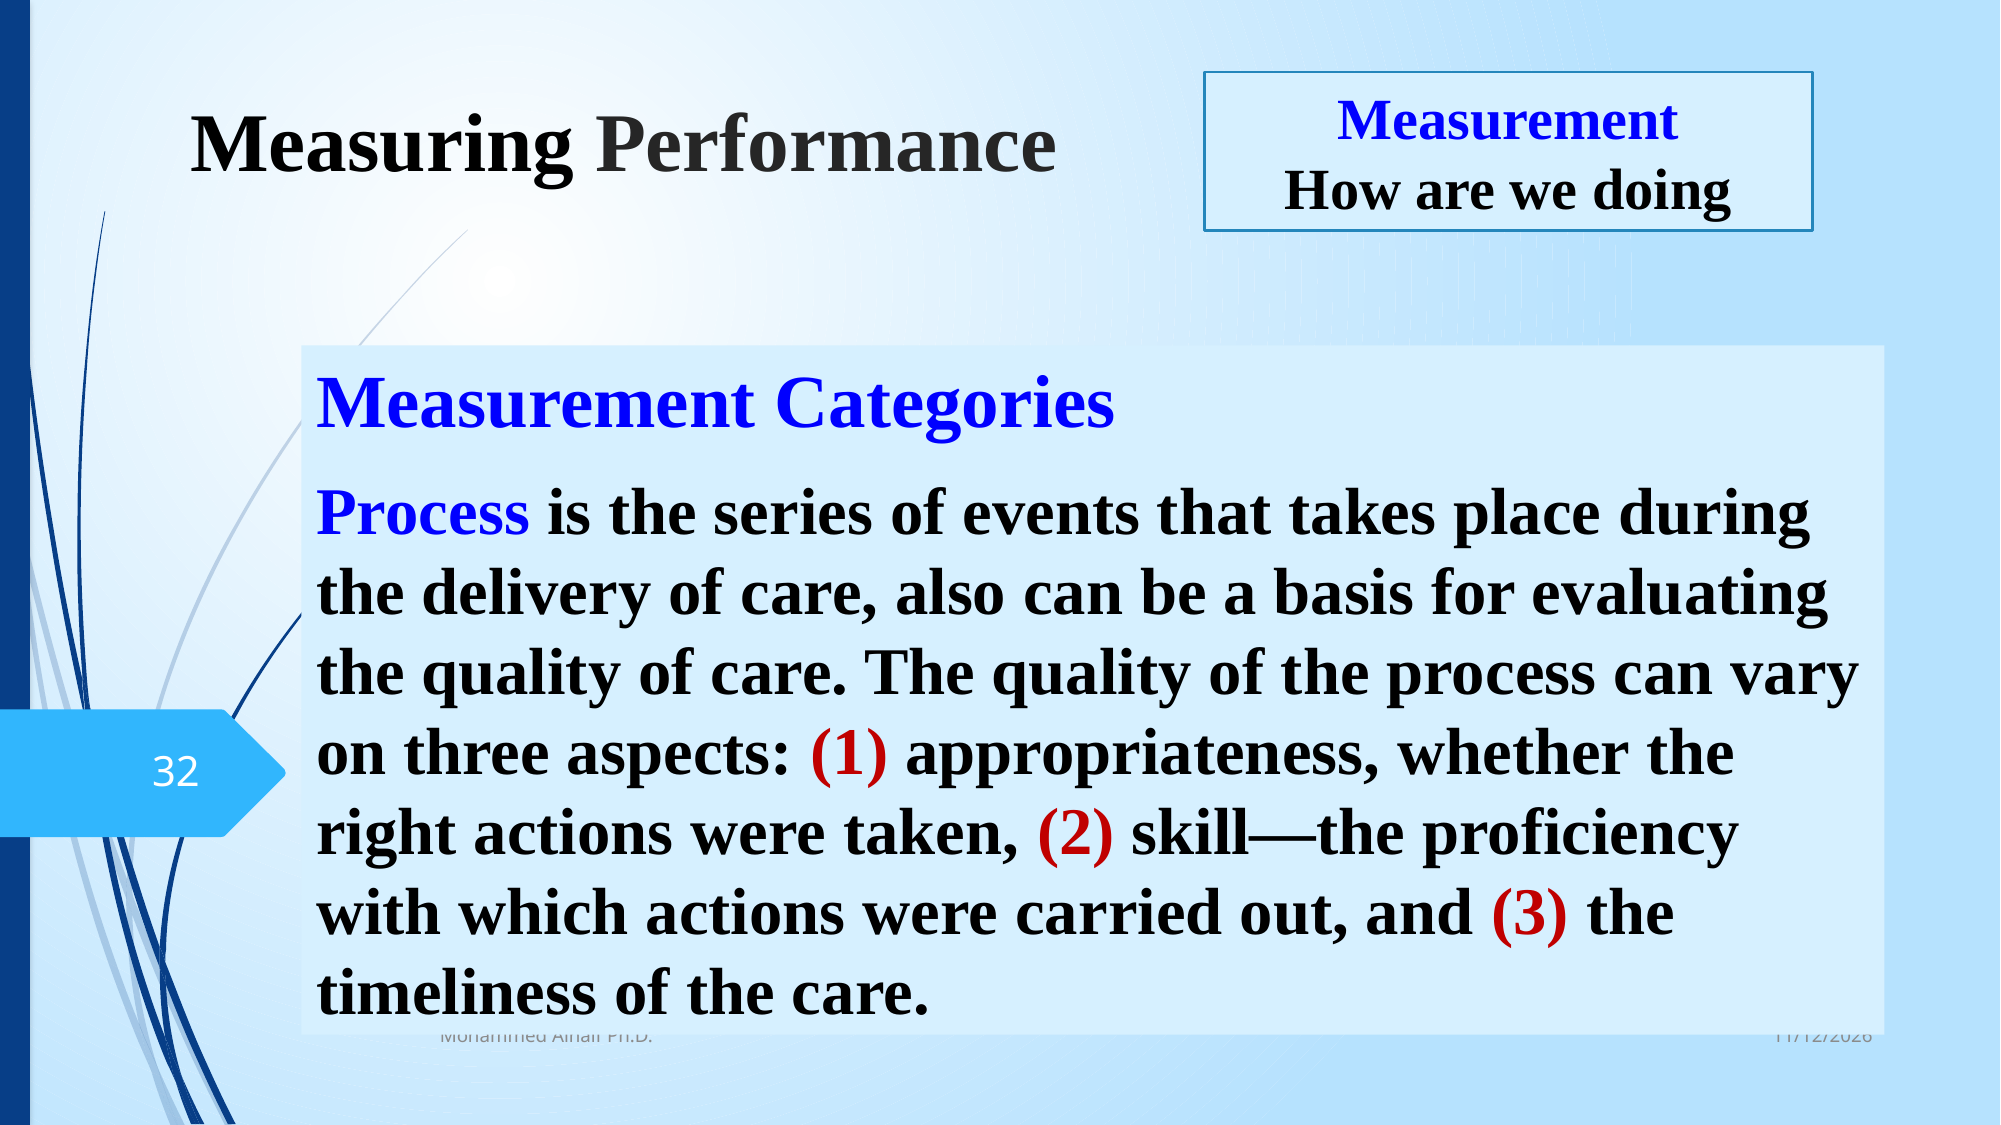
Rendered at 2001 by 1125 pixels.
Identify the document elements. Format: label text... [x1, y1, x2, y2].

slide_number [1699, 1005, 1888, 1067]
text_box Measurement Categories Process is the series of events that takes place during the delivery of care, also can be a basis for evaluating the quality of care. The quality of the process can vary on three aspects: (1) appropriateness, whether the right actions were taken, (2) skill—the proficiency with which actions were carried out, and (3) the timeliness of the care. [301, 345, 1885, 1035]
subtitle [92, 196, 1967, 1103]
slide_number 32 [87, 743, 216, 803]
text_box Measurement How are we doing [1203, 71, 1814, 232]
footer Mohammed Alnaif Ph.D. [424, 1006, 1675, 1067]
title Measuring Performance [175, 42, 1122, 196]
